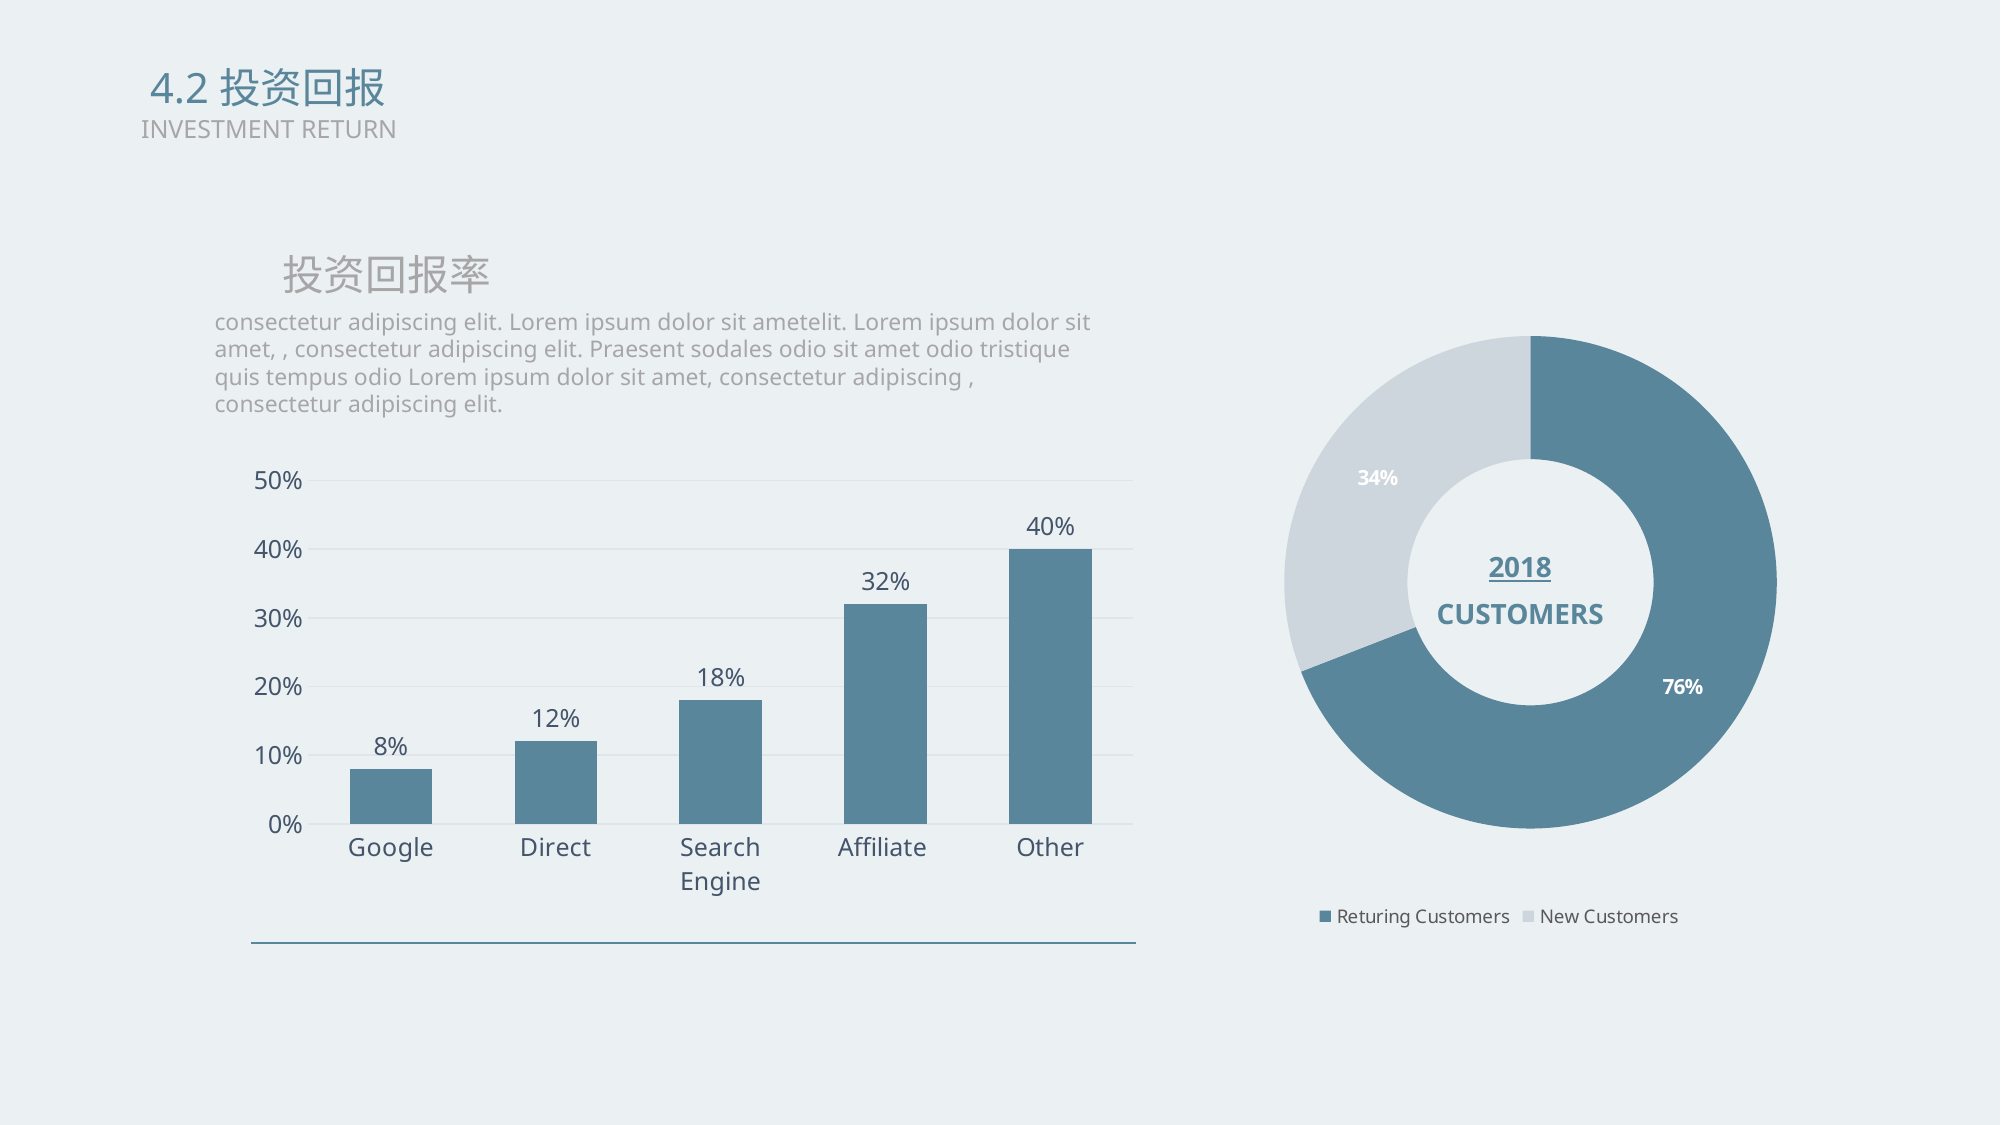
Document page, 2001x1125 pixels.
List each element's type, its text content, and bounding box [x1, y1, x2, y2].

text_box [199, 241, 1110, 455]
text_box 4.2投资回报 [135, 54, 401, 119]
chart [235, 270, 1889, 936]
text_box INVESTMENT RETURN [126, 106, 413, 152]
